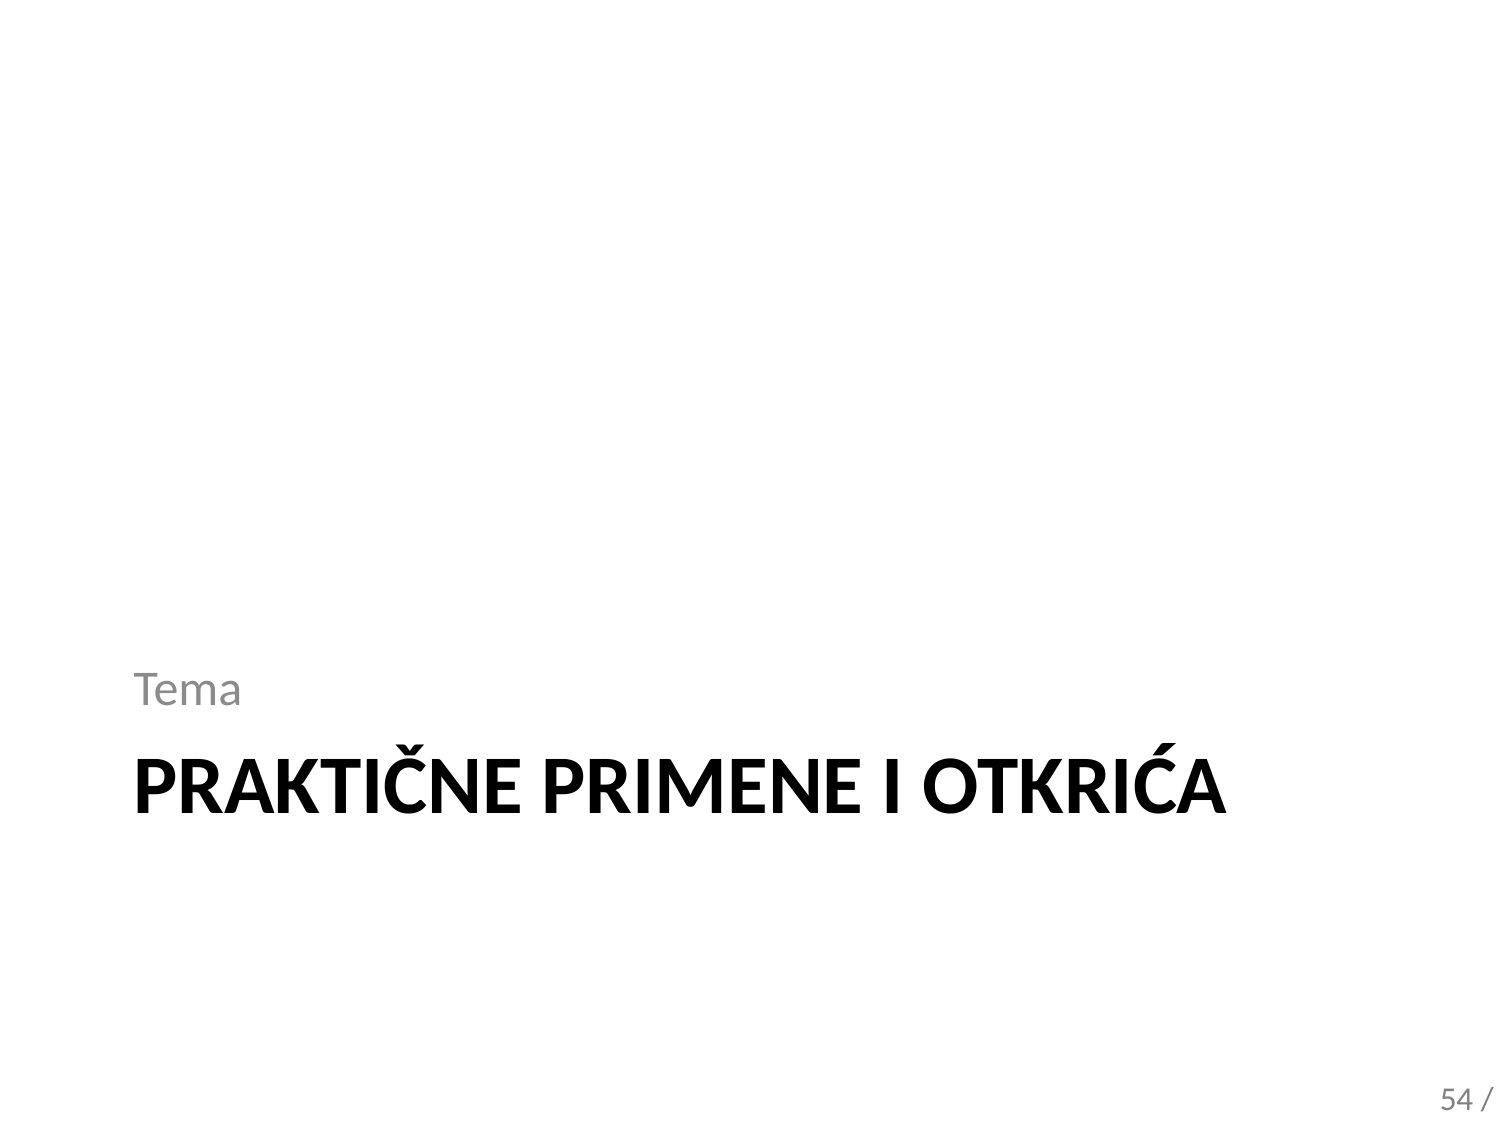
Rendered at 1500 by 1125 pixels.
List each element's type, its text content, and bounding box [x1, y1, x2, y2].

title PRAKTIČNE PRIMENE I OTKRIĆA [118, 723, 1394, 947]
list Tema [118, 476, 1394, 723]
